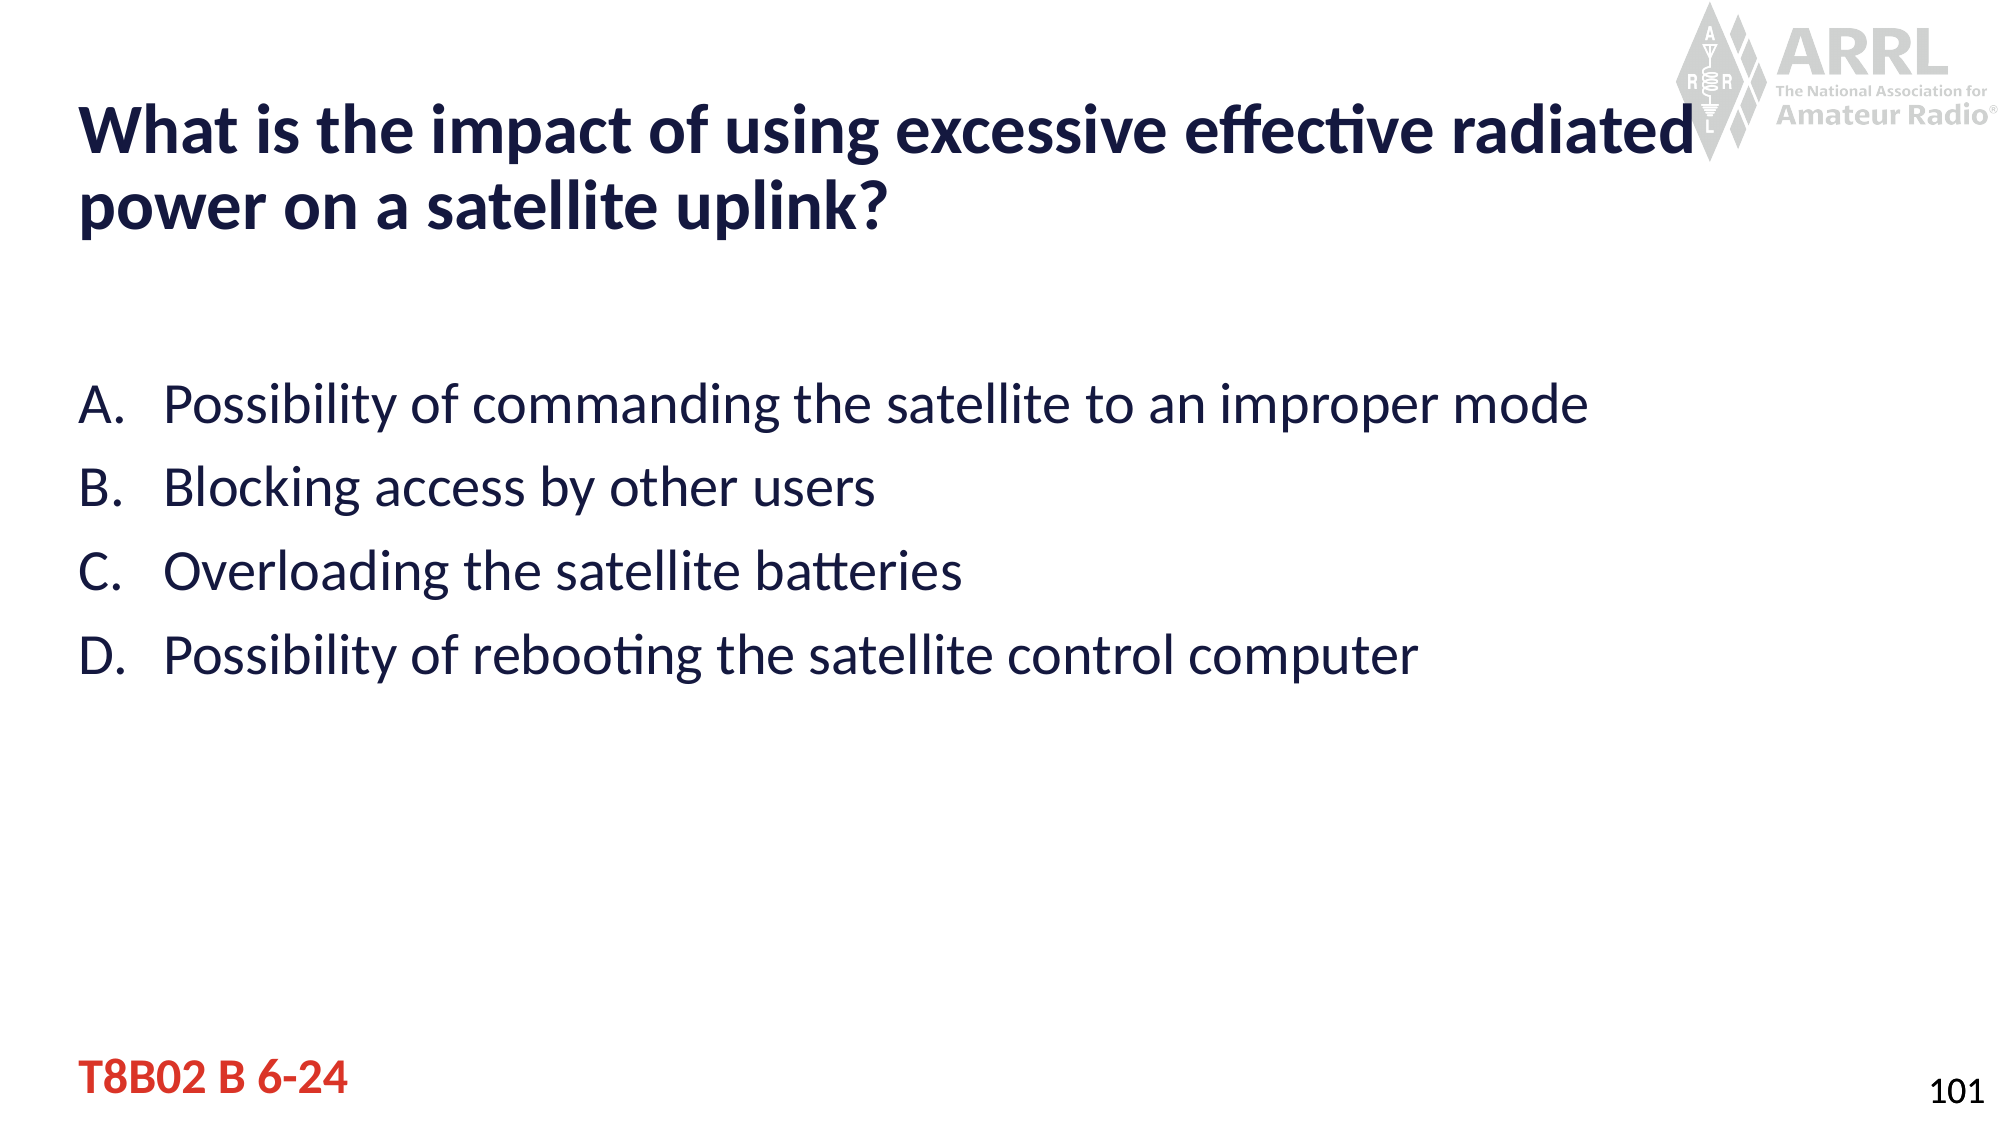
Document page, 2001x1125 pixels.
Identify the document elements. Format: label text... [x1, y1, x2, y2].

list Possibility of commanding the satellite to an improper mode Blocking access by other users Overloading the satellite batteries Possibility of rebooting the satellite control computer [63, 365, 1863, 989]
title What is the impact of using excessive effective radiated power on a satellite uplink? [63, 59, 1863, 278]
picture [1674, 0, 2000, 164]
text_box T8B02 B 6-24 [63, 1036, 921, 1112]
